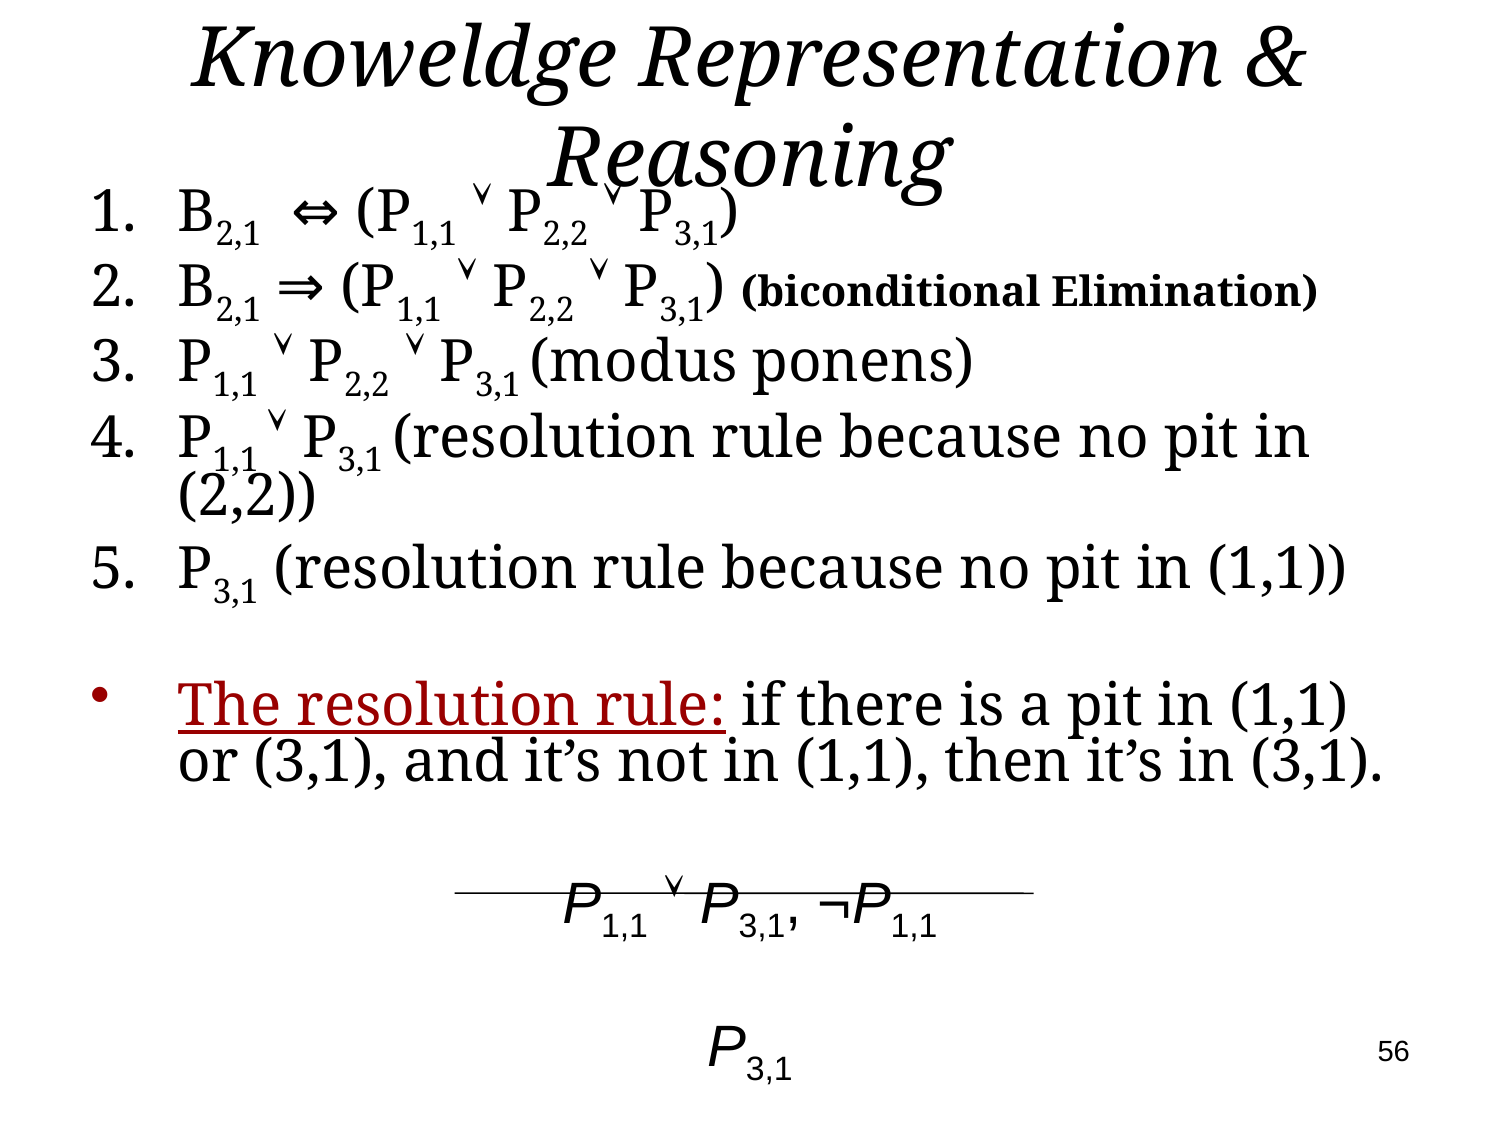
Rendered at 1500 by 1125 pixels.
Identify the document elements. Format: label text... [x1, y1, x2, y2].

slide_number 56 [1074, 1024, 1426, 1103]
title Knoweldge Representation & Reasoning [74, 44, 1426, 162]
list B2,1 ⇔ (P1,1  P2,2  P3,1) B2,1 ⇒ (P1,1  P2,2  P3,1) (biconditional Elimination) P1,1  P2,2  P3,1 (modus ponens) P1,1  P3,1 (resolution rule because no pit in (2,2)) P3,1 (resolution rule because no pit in (1,1)) The resolution rule: if there is a pit in (1,1) or (3,1), and it’s not in (1,1), then it’s in (3,1). P1,1  P3,1, ¬P1,1 P3,1 [74, 172, 1426, 1006]
